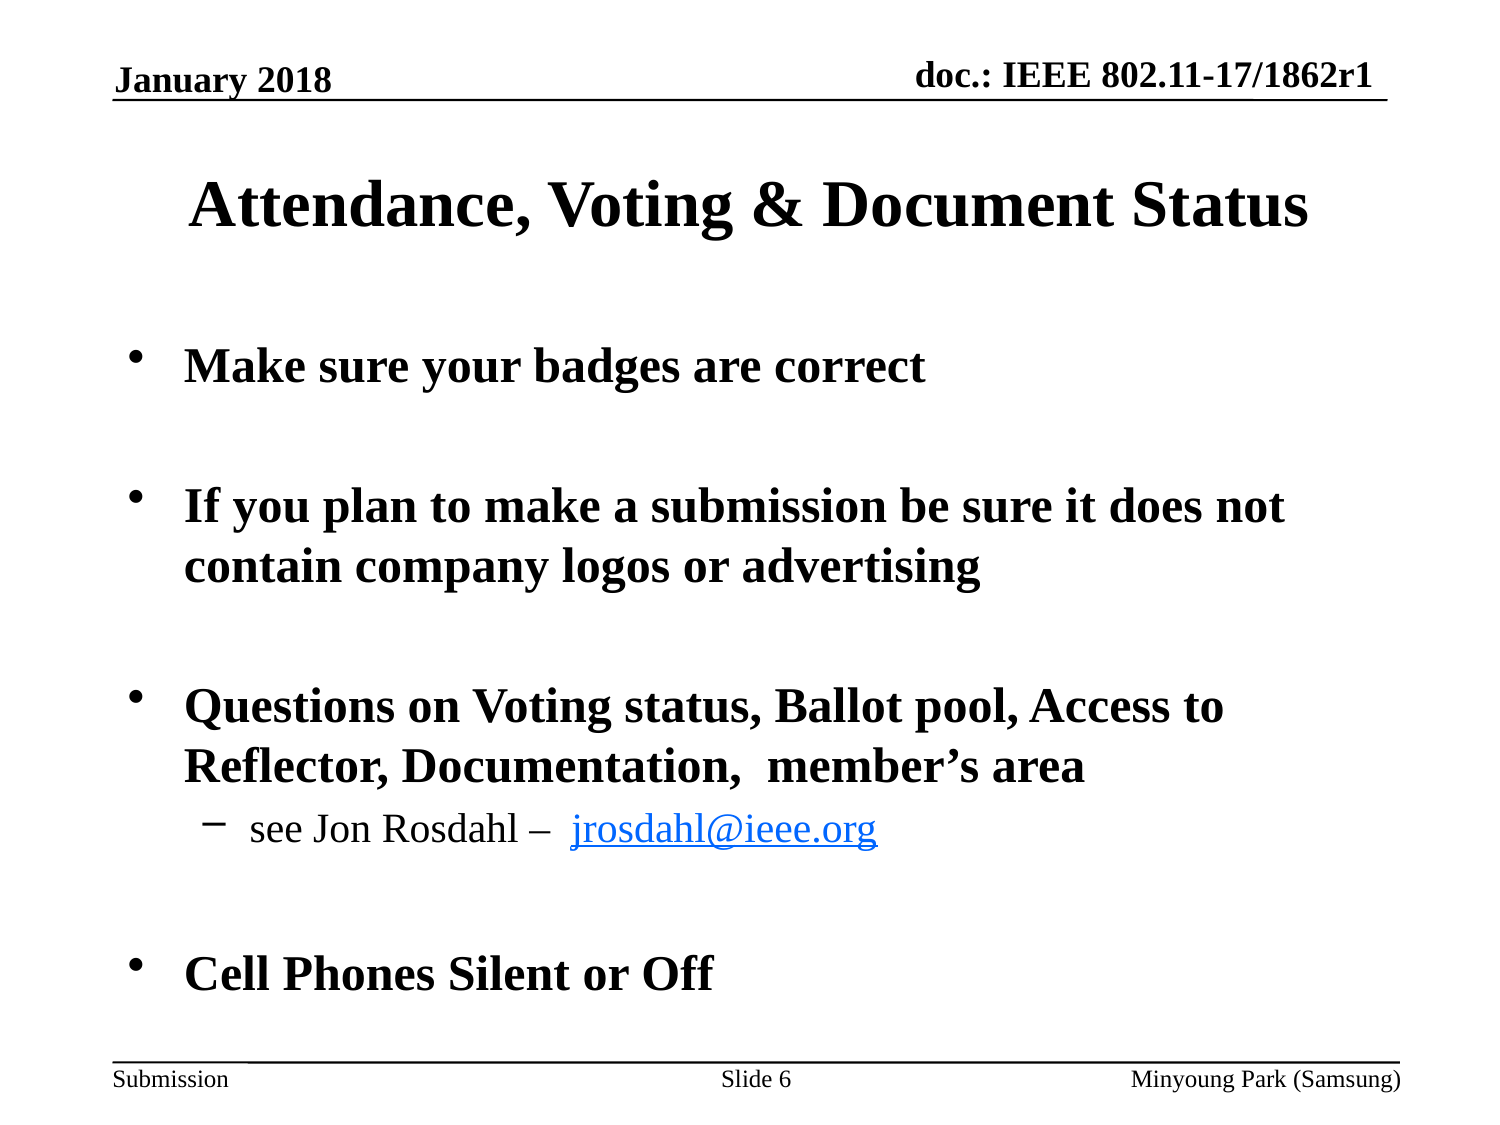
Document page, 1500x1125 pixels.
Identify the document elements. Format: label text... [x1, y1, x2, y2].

list Make sure your badges are correct If you plan to make a submission be sure it does not contain company logos or advertising Questions on Voting status, Ballot pool, Access to Reflector, Documentation, member’s area see Jon Rosdahl – jrosdahl@ieee.org Cell Phones Silent or Off [112, 324, 1388, 1000]
title Attendance, Voting & Document Status [112, 112, 1388, 288]
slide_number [114, 54, 335, 101]
footer Minyoung Park (Samsung) [949, 1061, 1402, 1093]
slide_number Slide 6 [712, 1061, 800, 1093]
